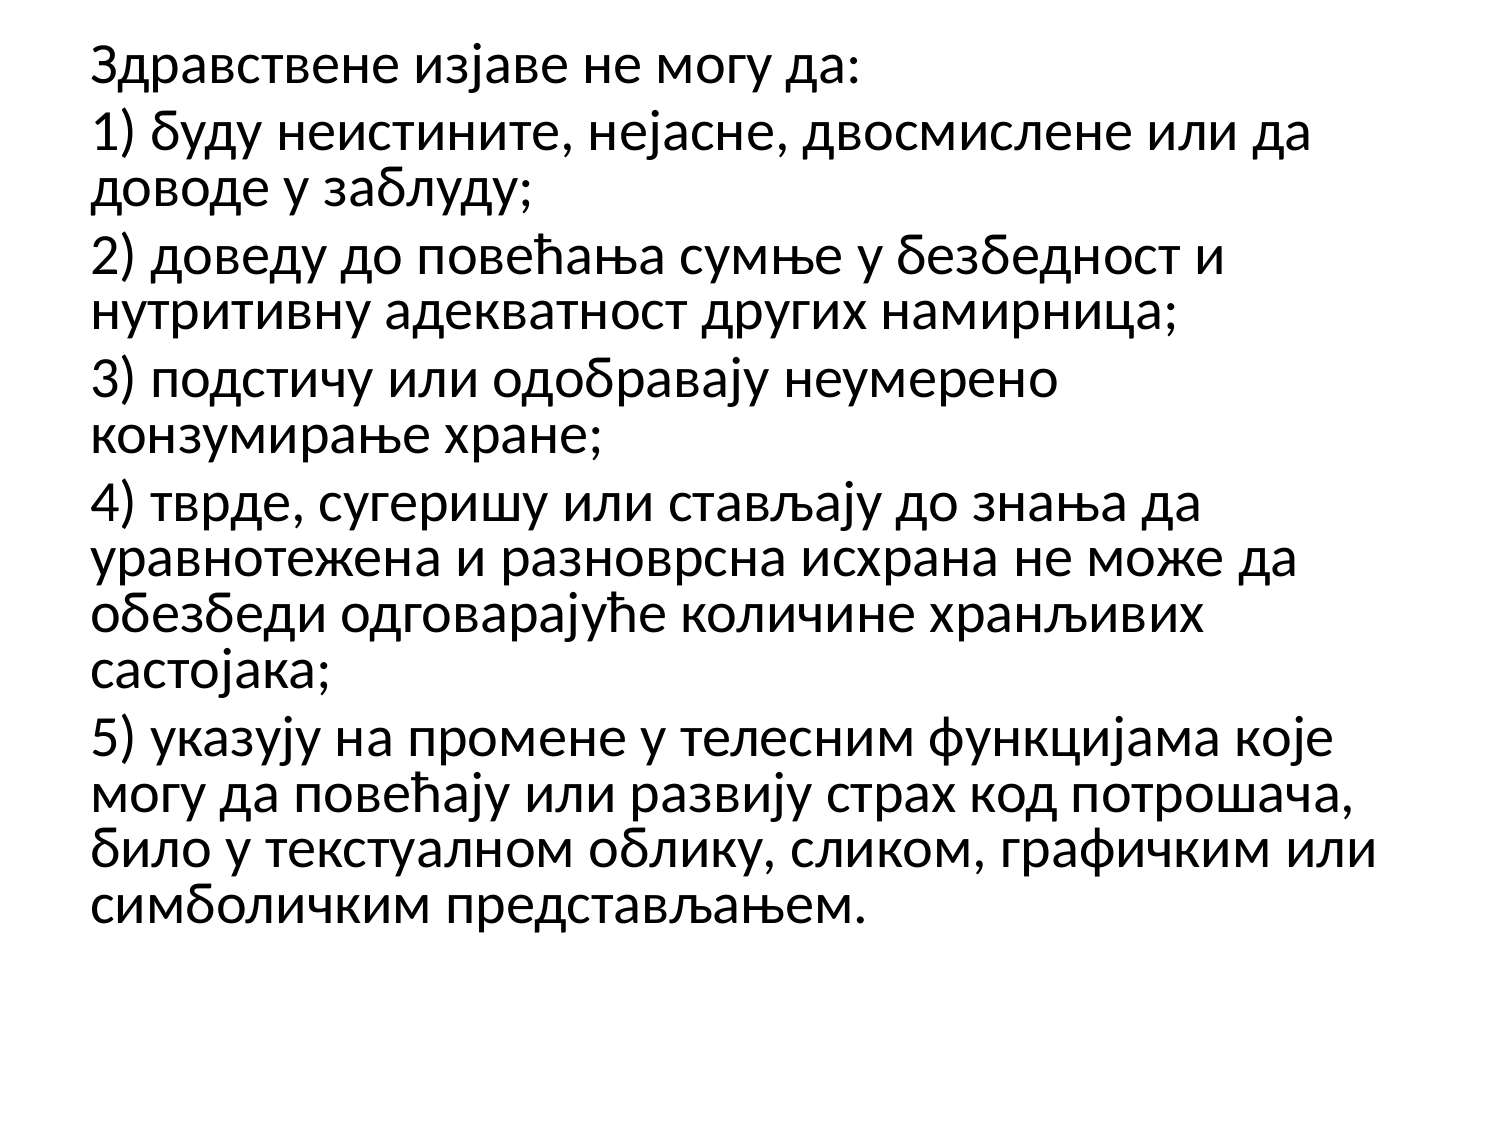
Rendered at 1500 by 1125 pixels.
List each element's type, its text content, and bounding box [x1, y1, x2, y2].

list Здравствене изјаве не могу да: 1) буду неистините, нејасне, двосмислене или да доводе у заблуду; 2) доведу до повећања сумње у безбедност и нутритивну адекватност других намирница; 3) подстичу или одобравају неумерено конзумирање хране; 4) тврде, сугеришу или стављају до знања да уравнотежена и разноврсна исхрана не може да обезбеди одговарајуће количине хранљивих састојака; 5) указују на промене у телесним функцијама које могу да повећају или развију страх код потрошача, било у текстуалном облику, сликом, графичким или симболичким представљањем. [74, 30, 1426, 1036]
